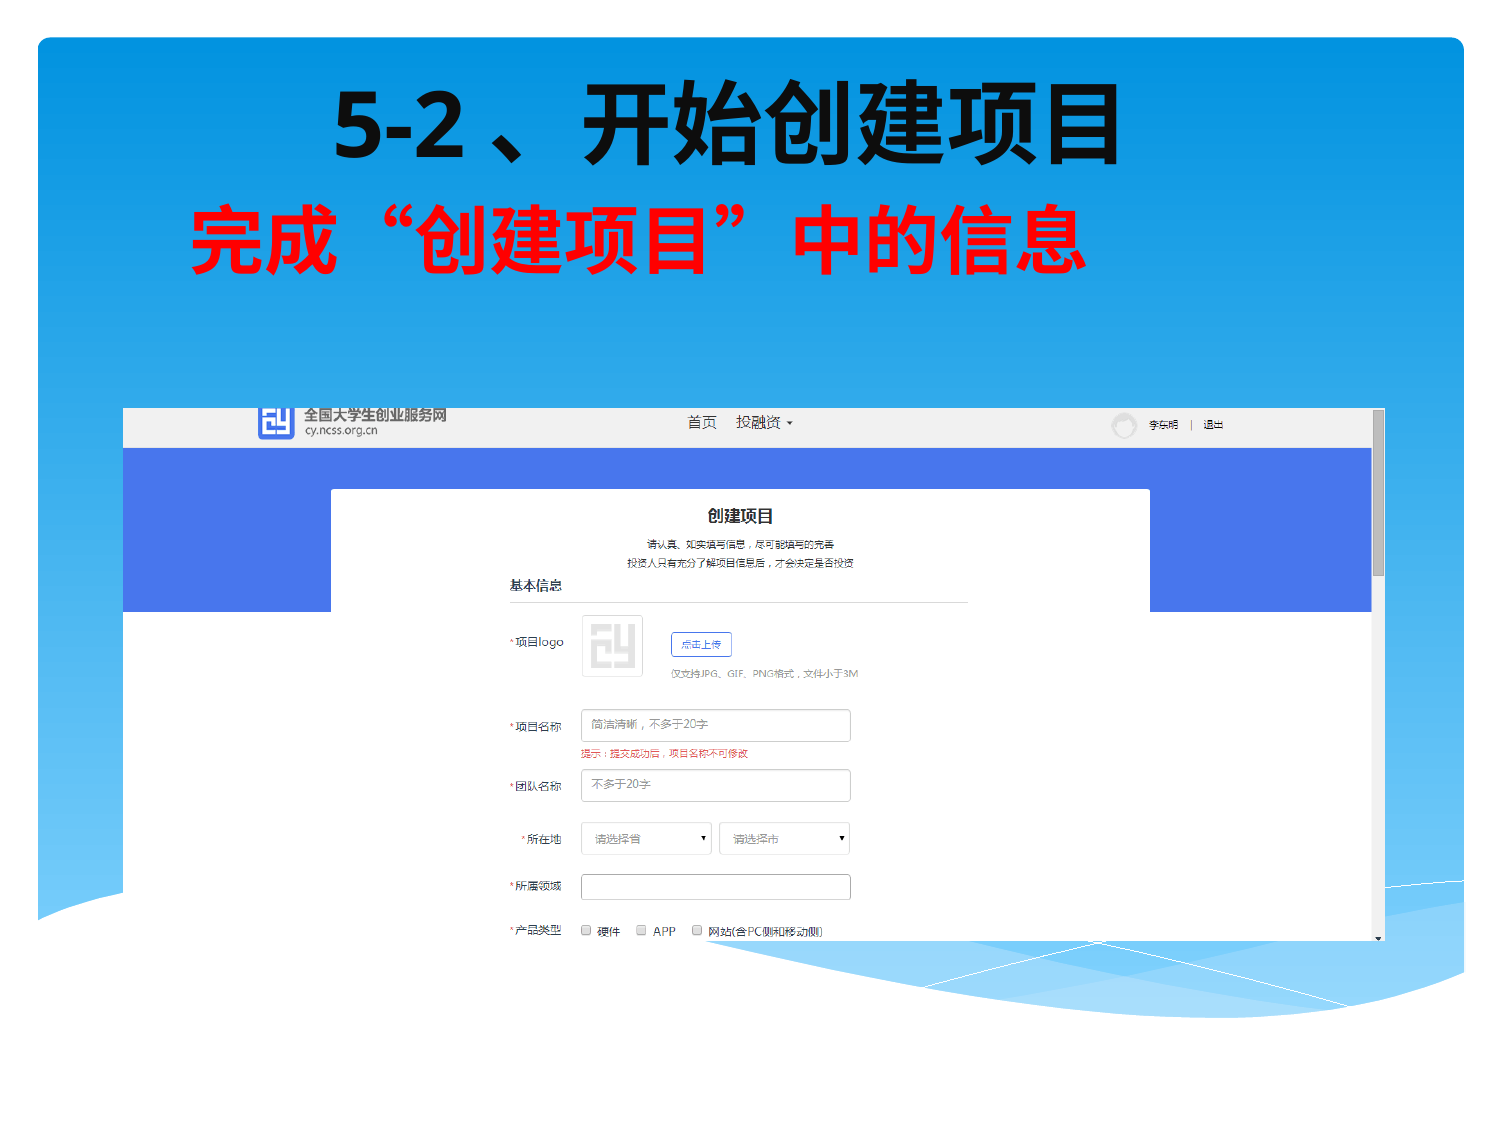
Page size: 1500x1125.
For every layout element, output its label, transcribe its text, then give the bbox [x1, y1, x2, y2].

picture [123, 408, 1386, 941]
text_box 完成“创建项目”中的信息 [174, 186, 1211, 291]
title 5-2、开始创建项目 [75, 55, 1388, 187]
